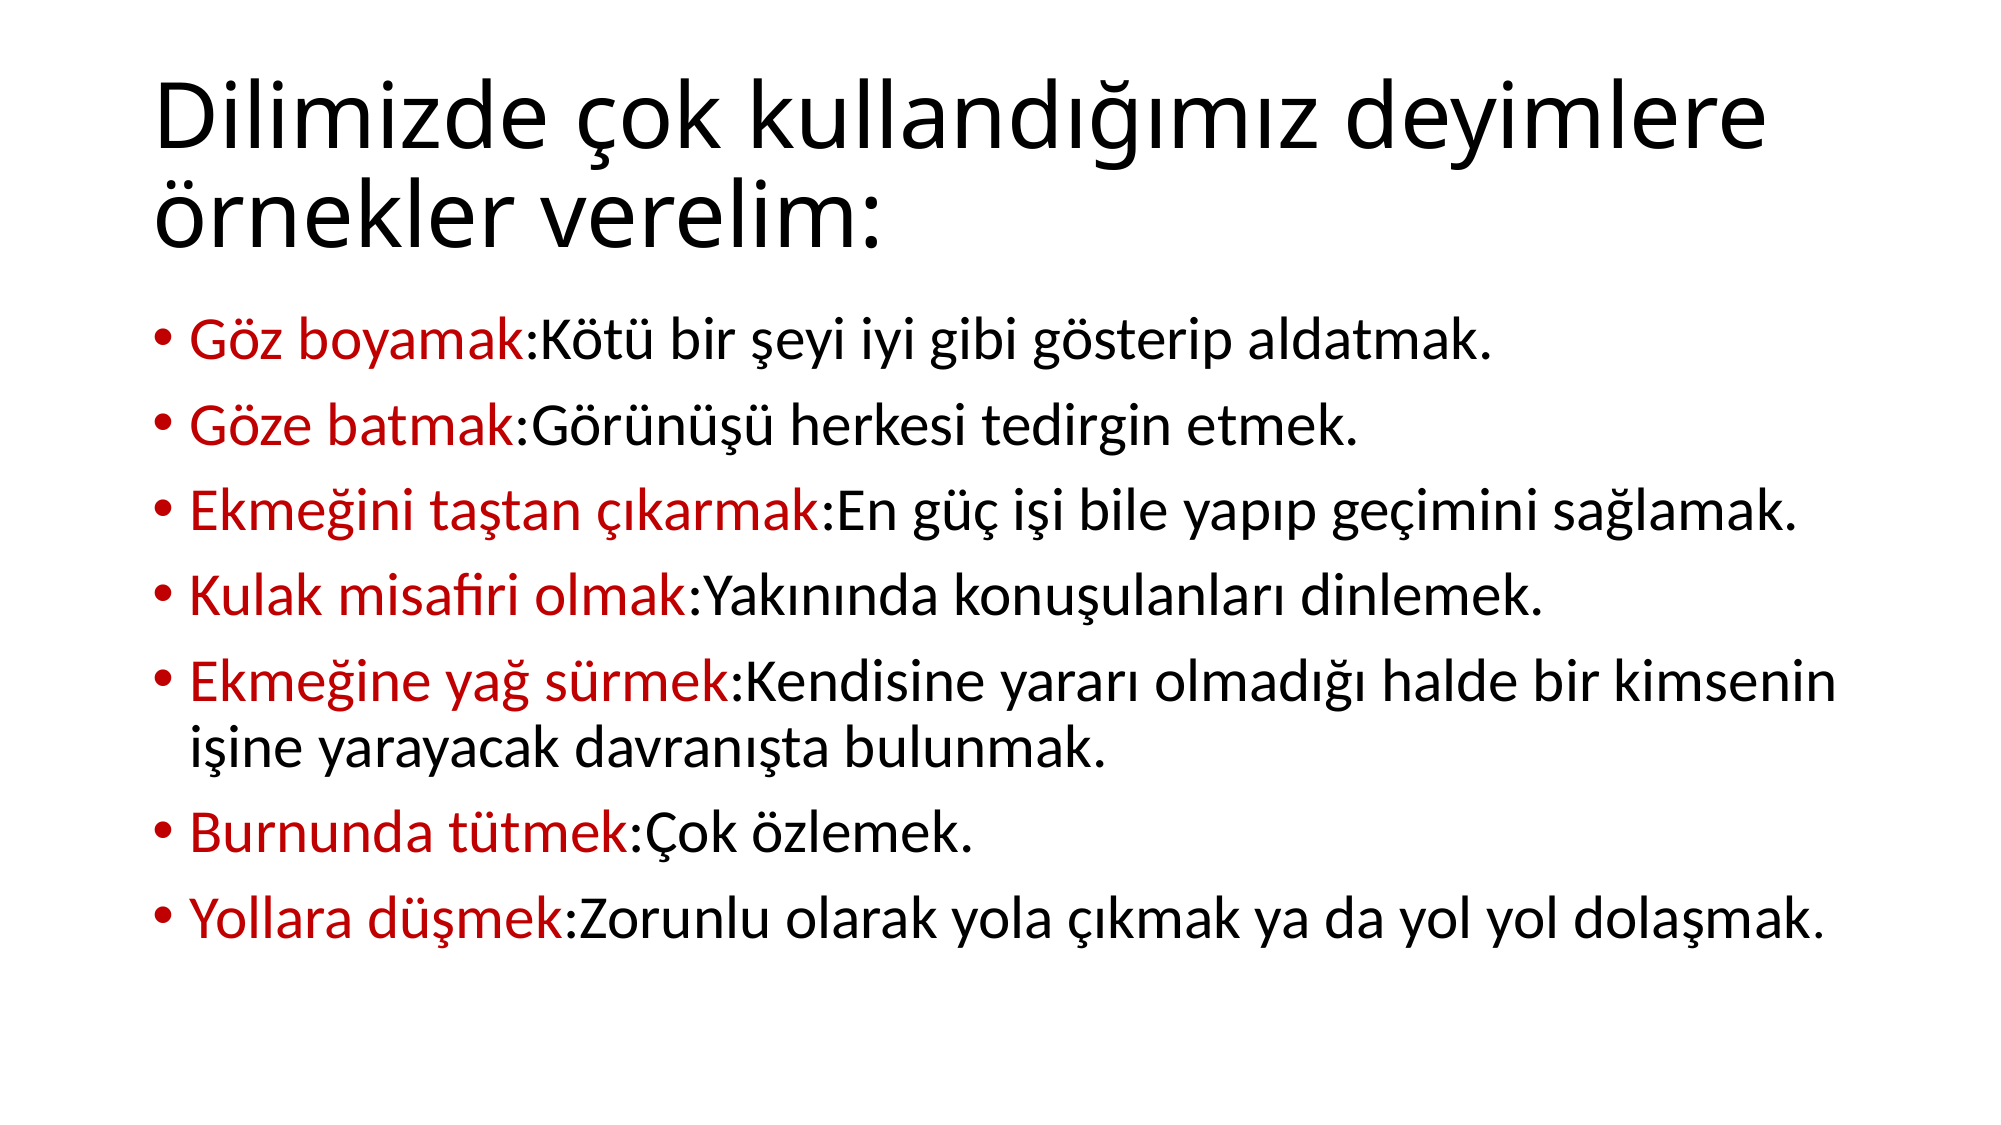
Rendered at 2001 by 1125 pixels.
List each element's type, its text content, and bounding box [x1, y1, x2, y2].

list Göz boyamak:Kötü bir şeyi iyi gibi gösterip aldatmak. Göze batmak:Görünüşü herkesi tedirgin etmek. Ekmeğini taştan çıkarmak:En güç işi bile yapıp geçimini sağlamak. Kulak misafiri olmak:Yakınında konuşulanları dinlemek. Ekmeğine yağ sürmek:Kendisine yararı olmadığı halde bir kimsenin işine yarayacak davranışta bulunmak. Burnunda tütmek:Çok özlemek. Yollara düşmek:Zorunlu olarak yola çıkmak ya da yol yol dolaşmak. [137, 299, 1863, 1014]
title Dilimizde çok kullandığımız deyimlere örnekler verelim: [137, 59, 1863, 278]
